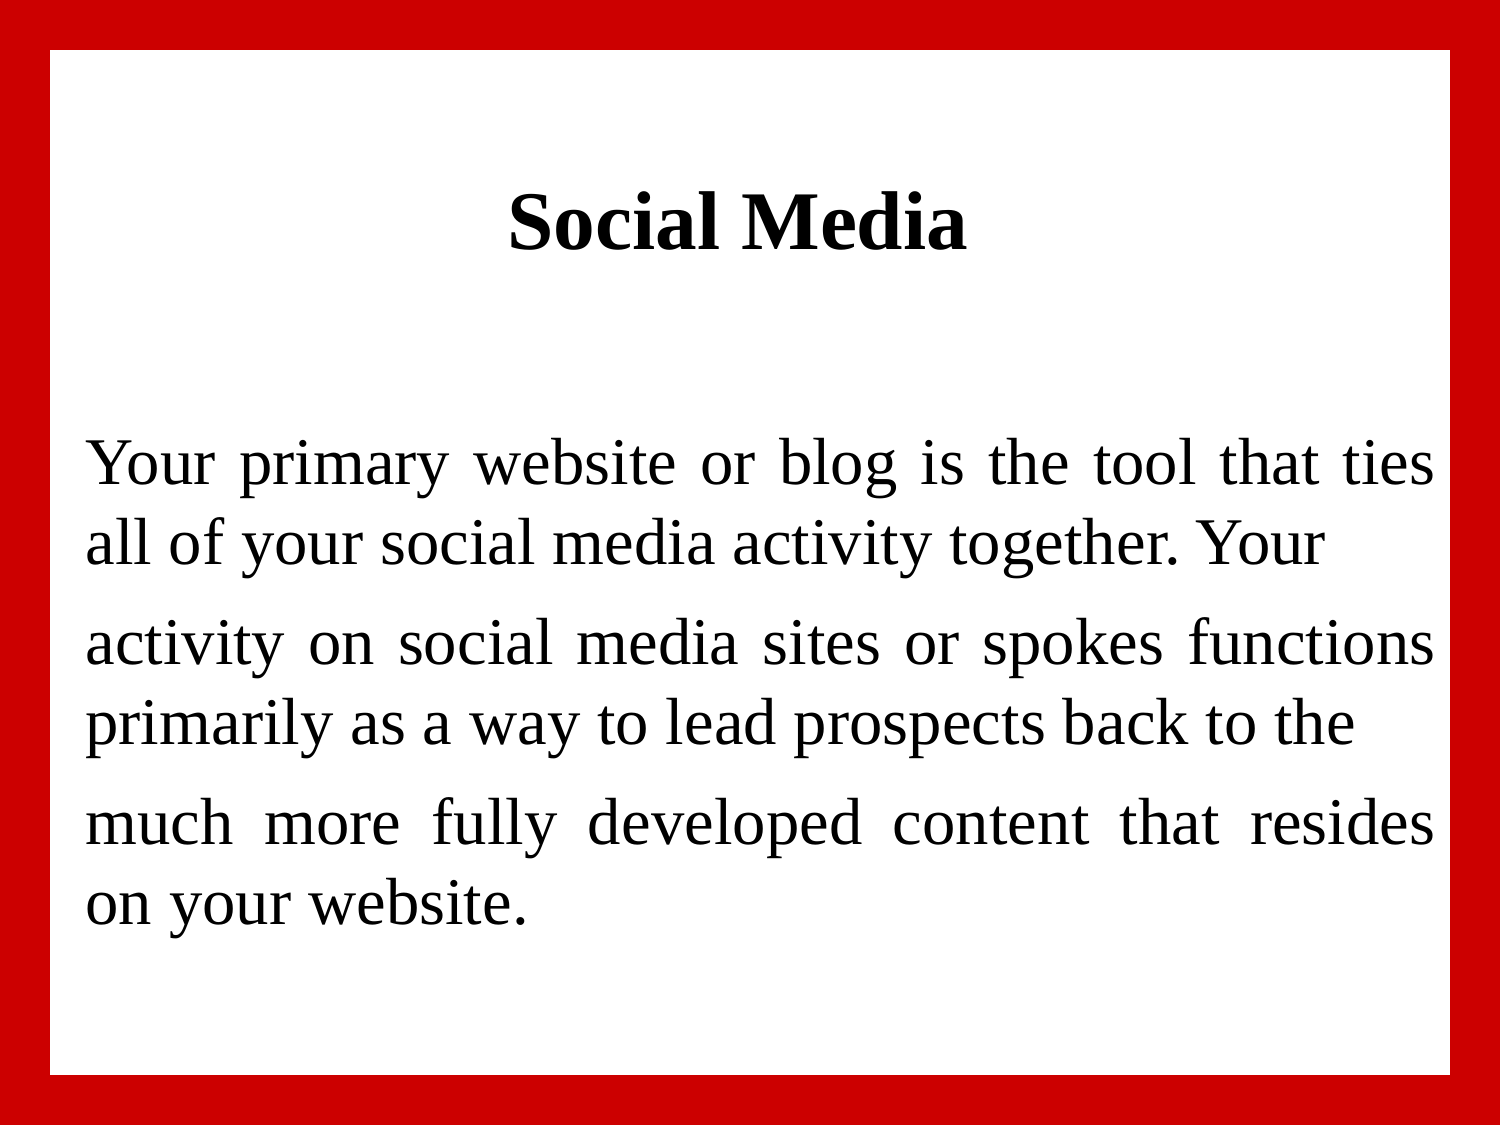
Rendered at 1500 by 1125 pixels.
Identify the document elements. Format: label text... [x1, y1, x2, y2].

subtitle Your primary website or blog is the tool that ties all of your social media activity together. Your activity on social media sites or spokes functions primarily as a way to lead prospects back to the much more fully developed content that resides on your website. [70, 409, 1454, 698]
title Social Media [105, 93, 1372, 341]
